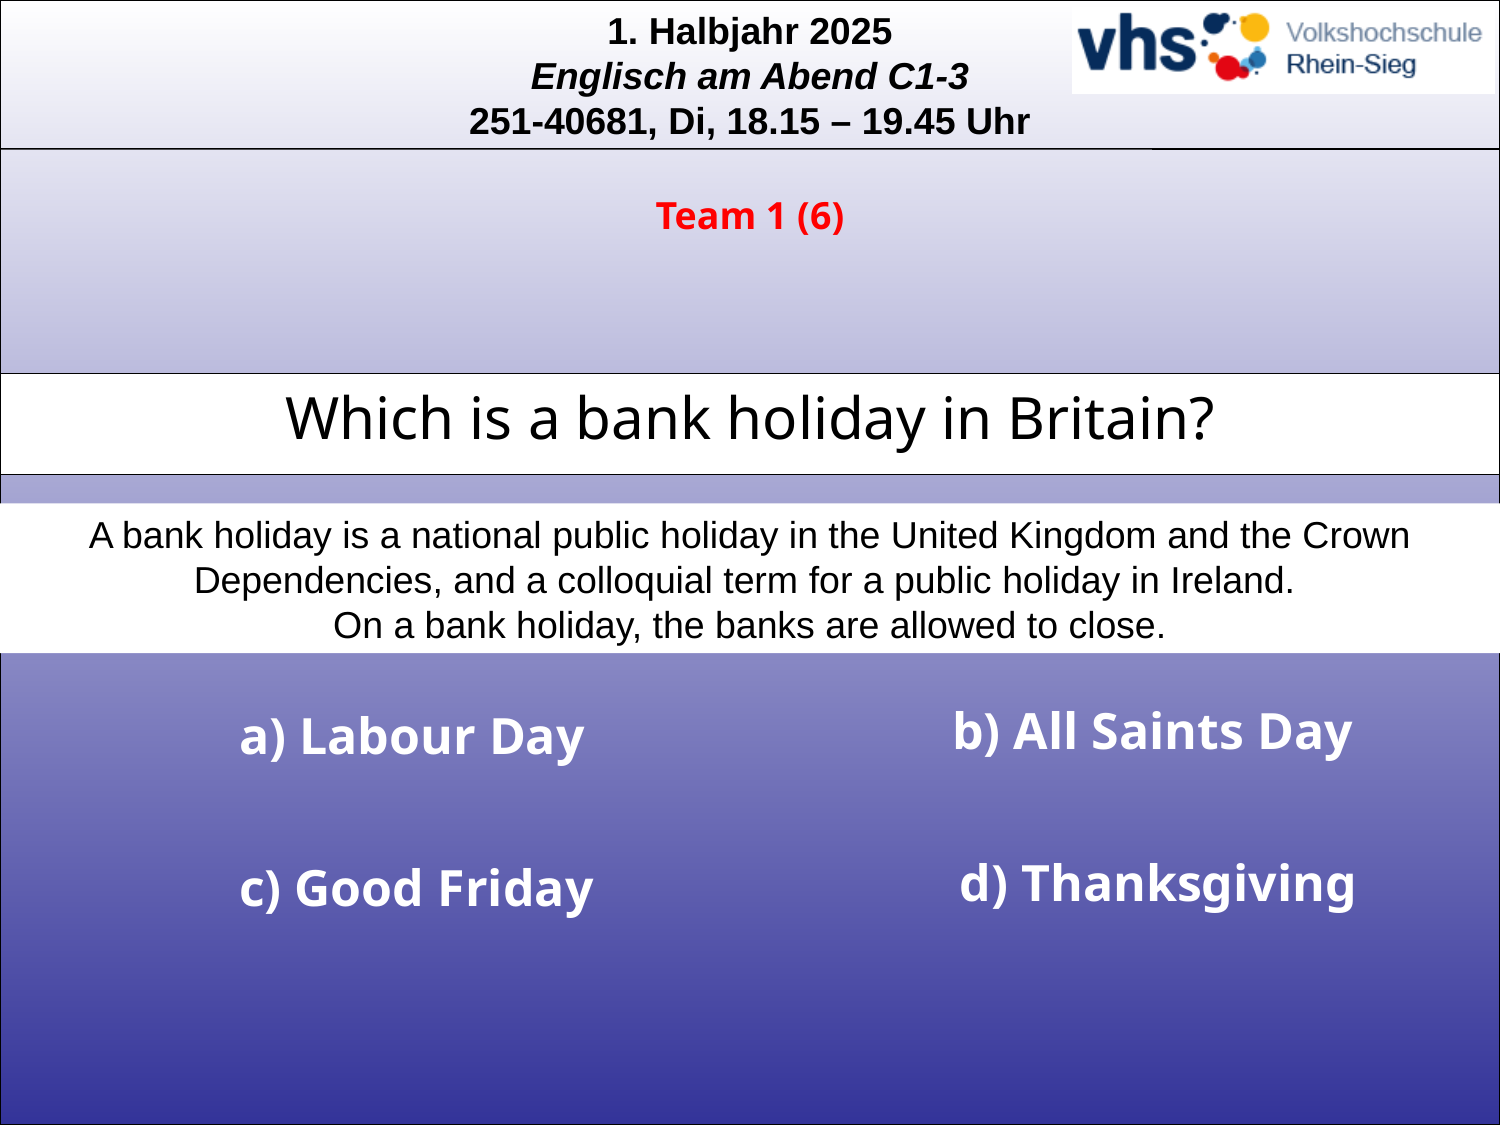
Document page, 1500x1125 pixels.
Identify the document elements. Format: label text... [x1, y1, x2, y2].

text_box Team 1 (6) [0, 184, 1500, 245]
picture [1072, 7, 1495, 94]
text_box c) Good Friday [224, 849, 910, 924]
text_box d) Thanksgiving [944, 844, 1500, 920]
text_box A bank holiday is a national public holiday in the United Kingdom and the Crown Dependencies, and a colloquial term for a public holiday in Ireland. On a bank holiday, the banks are allowed to close. [0, 503, 1500, 654]
text_box a) Labour Day [224, 697, 886, 772]
title Which is a bank holiday in Britain? [0, 373, 1500, 475]
text_box b) All Saints Day [937, 692, 1500, 768]
